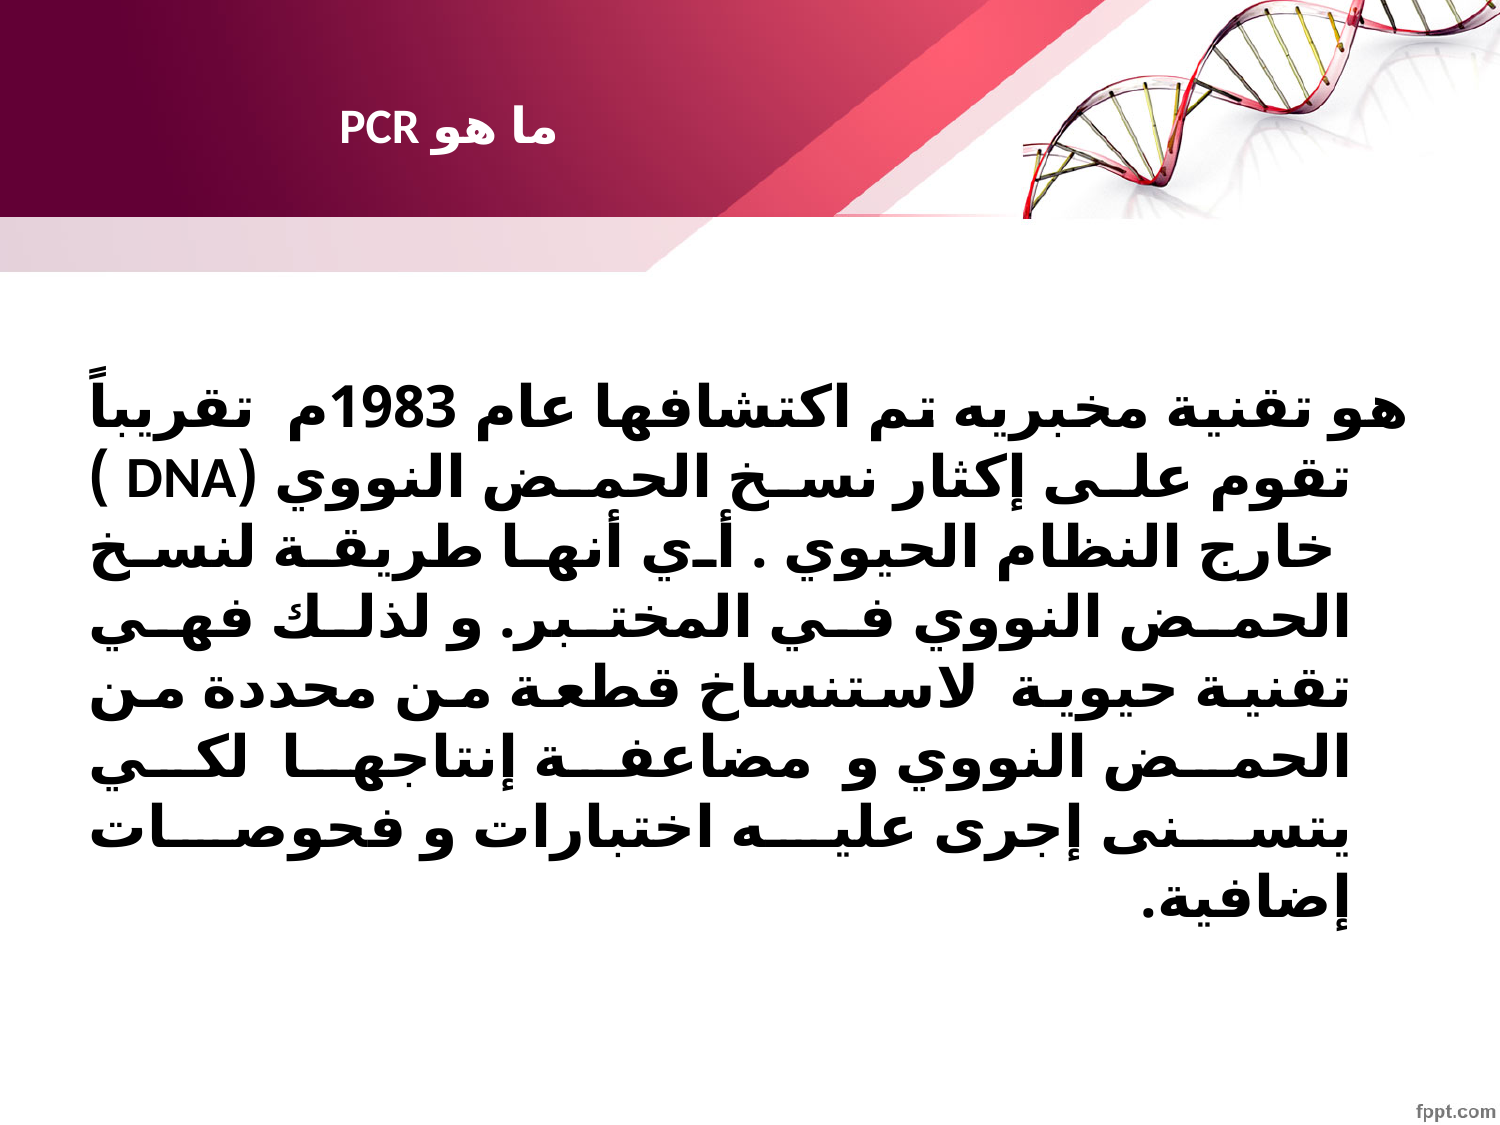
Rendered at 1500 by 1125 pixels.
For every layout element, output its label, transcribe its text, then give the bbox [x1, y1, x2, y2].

title ما هو PCR [73, 86, 575, 162]
picture [0, 0, 1500, 1125]
list هو تقنية مخبريه تم اكتشافها عام 1983م تقريباً تقوم على إكثار نسخ الحمض النووي (DNA ) خارج النظام الحيوي . أي أنها طريقة لنسخ الحمض النووي في المختبر. و لذلك فهي تقنية حيوية لاستنساخ قطعة من محددة من الحمض النووي و مضاعفة إنتاجها لكي يتسنى إجرى عليه اختبارات و فحوصات إضافية. [73, 362, 1424, 1005]
